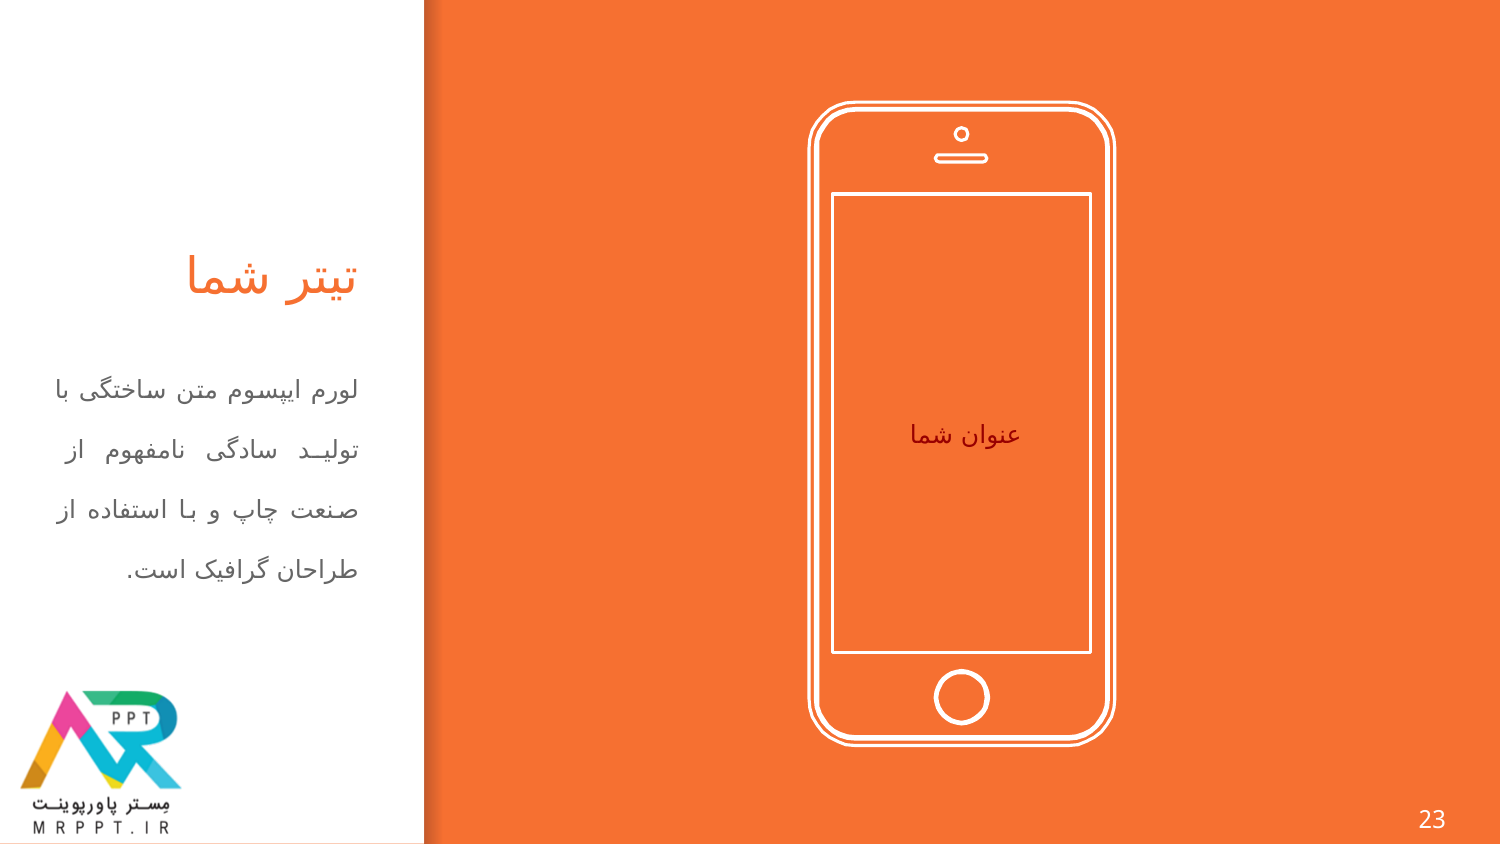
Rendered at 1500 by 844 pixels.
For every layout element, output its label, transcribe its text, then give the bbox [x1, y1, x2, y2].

list لورم ایپسوم متن ساختگی با تولید سادگی نامفهوم از صنعت چاپ و با استفاده از طراحان گرافیک است. [38, 328, 375, 748]
slide_number 23 [1403, 779, 1494, 844]
text_box عنوان شما [831, 195, 1093, 657]
title تیتر شما [38, 94, 375, 319]
picture [0, 682, 201, 844]
text_box [809, 102, 1115, 746]
